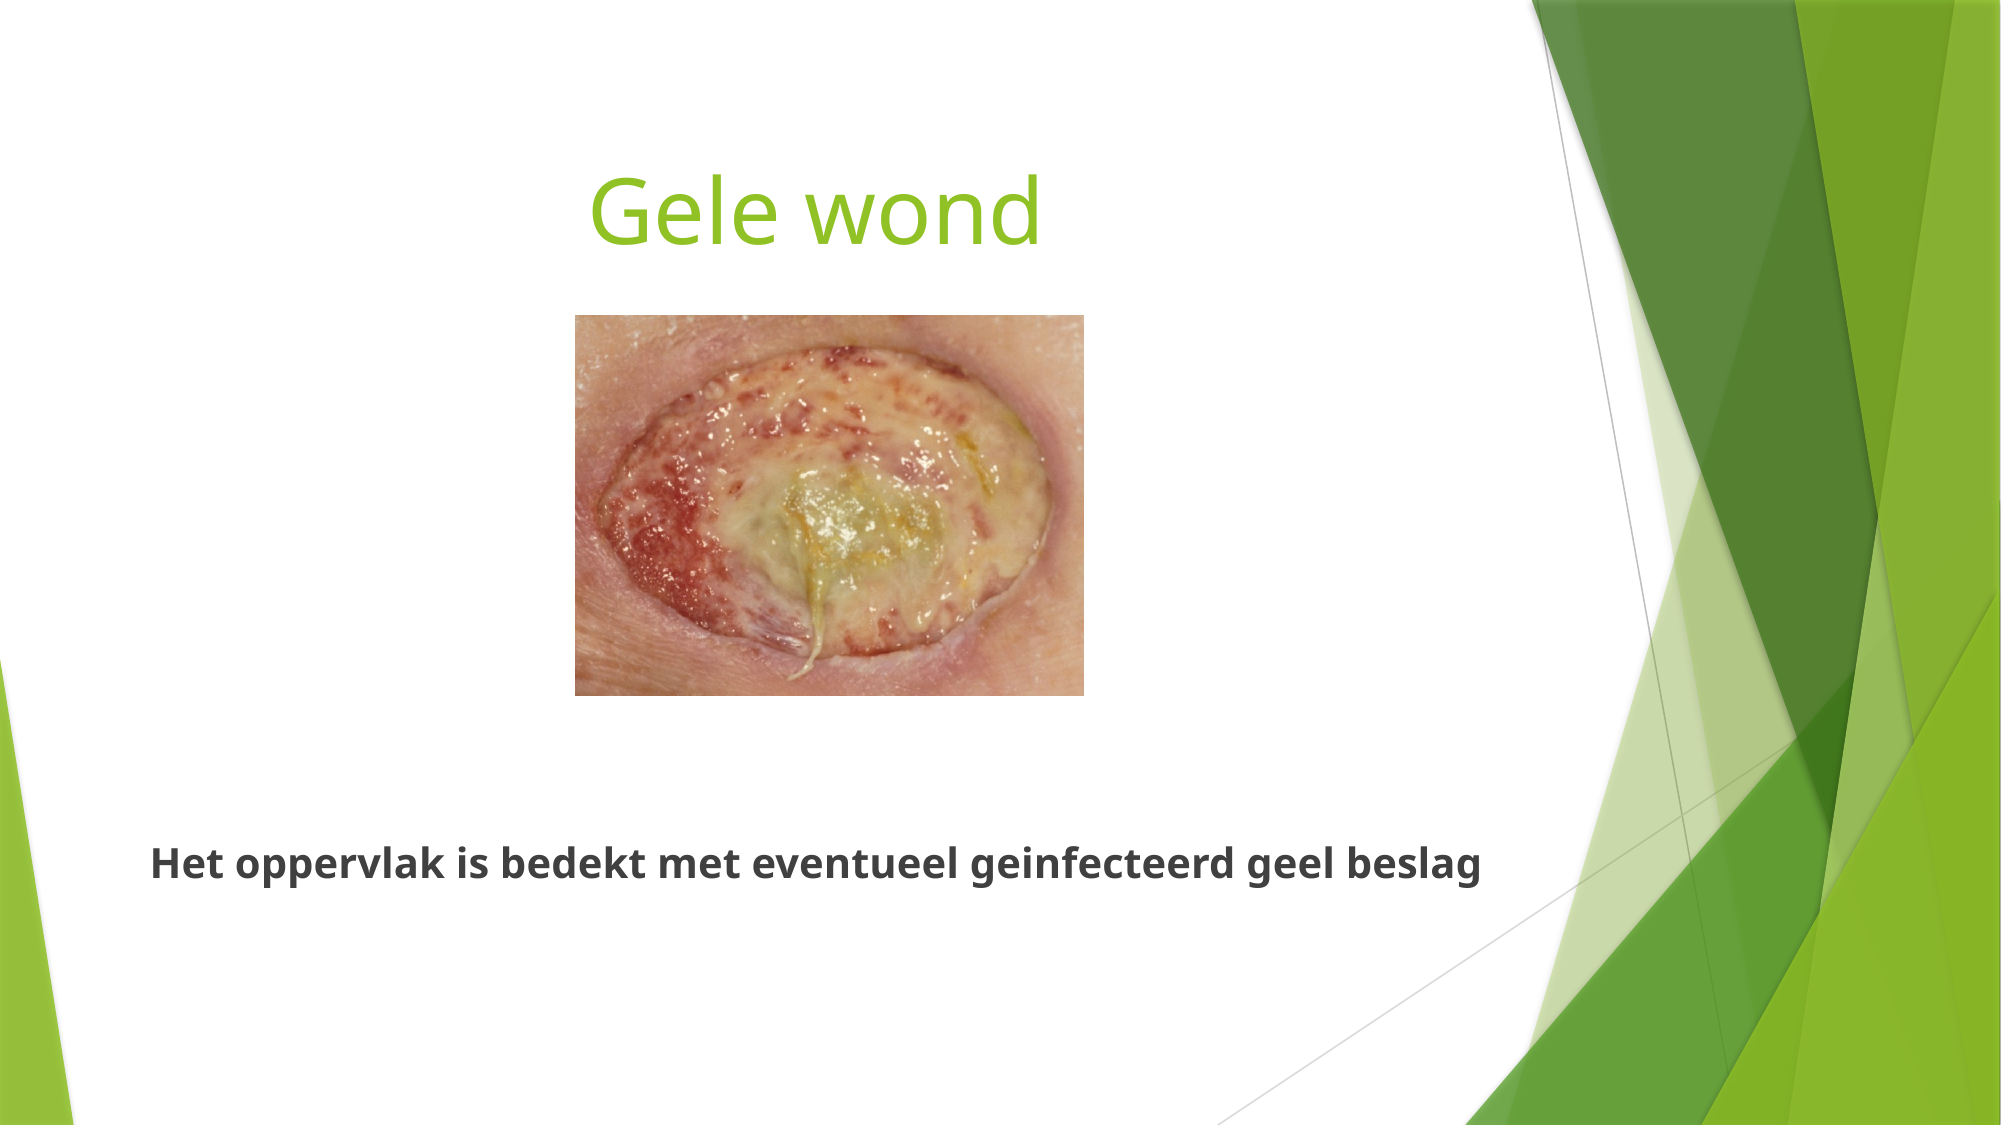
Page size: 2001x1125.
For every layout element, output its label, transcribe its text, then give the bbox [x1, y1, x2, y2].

picture [574, 314, 1084, 697]
title Gele wond [111, 99, 1522, 315]
list Het oppervlak is bedekt met eventueel geinfecteerd geel beslag [111, 733, 1522, 992]
